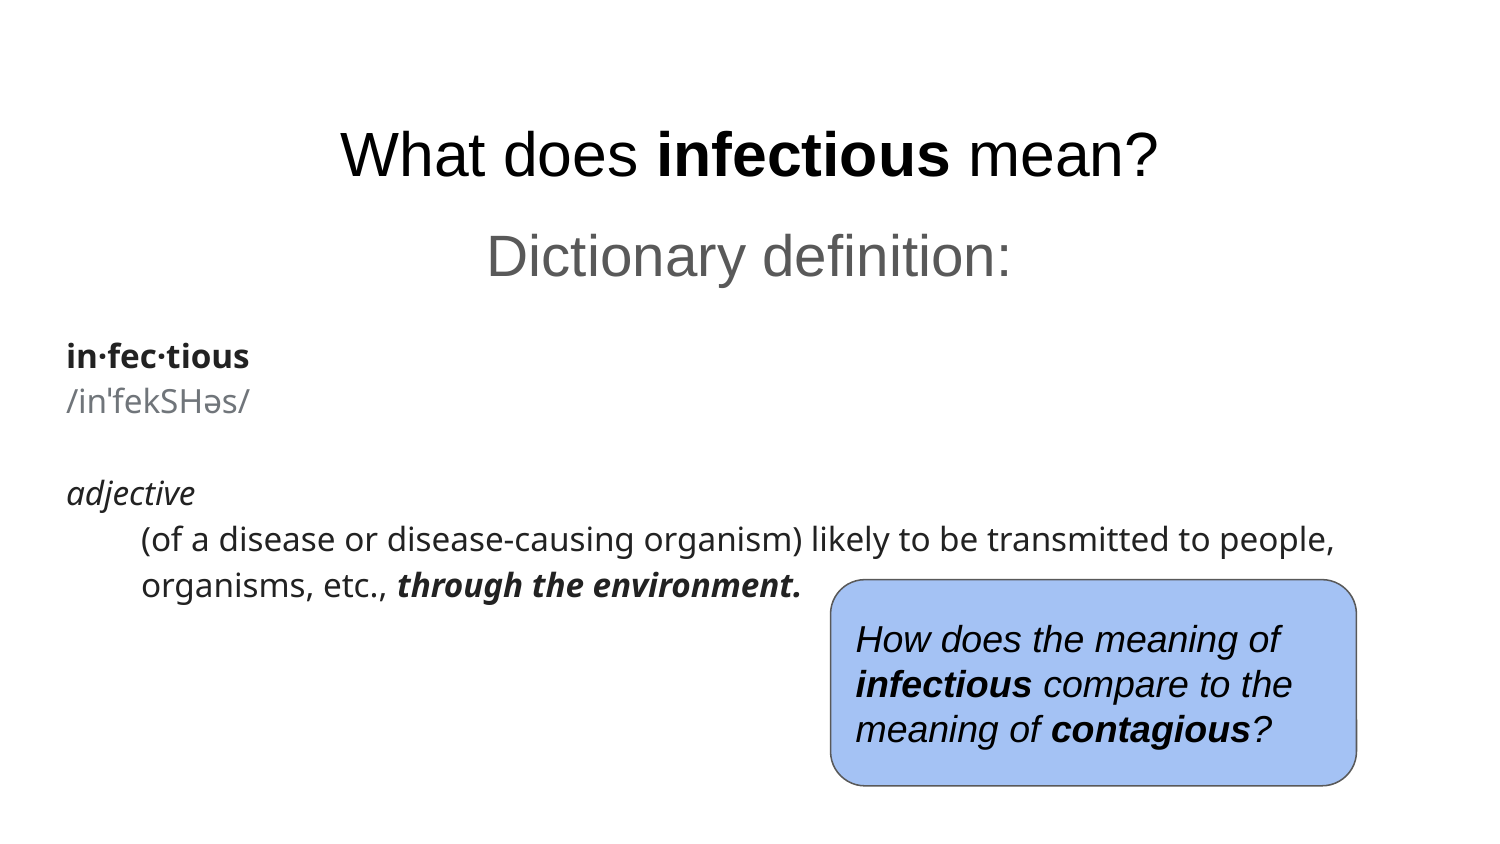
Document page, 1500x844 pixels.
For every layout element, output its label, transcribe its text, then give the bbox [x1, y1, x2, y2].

title What does infectious mean? [51, 60, 1449, 203]
text_box How does the meaning of infectious compare to the meaning of contagious? [830, 579, 1357, 786]
subtitle Dictionary definition: in·fec·tious /inˈfekSHəs/ adjective (of a disease or disease-causing organism) likely to be transmitted to people, organisms, etc., through the environment. [51, 203, 1449, 605]
